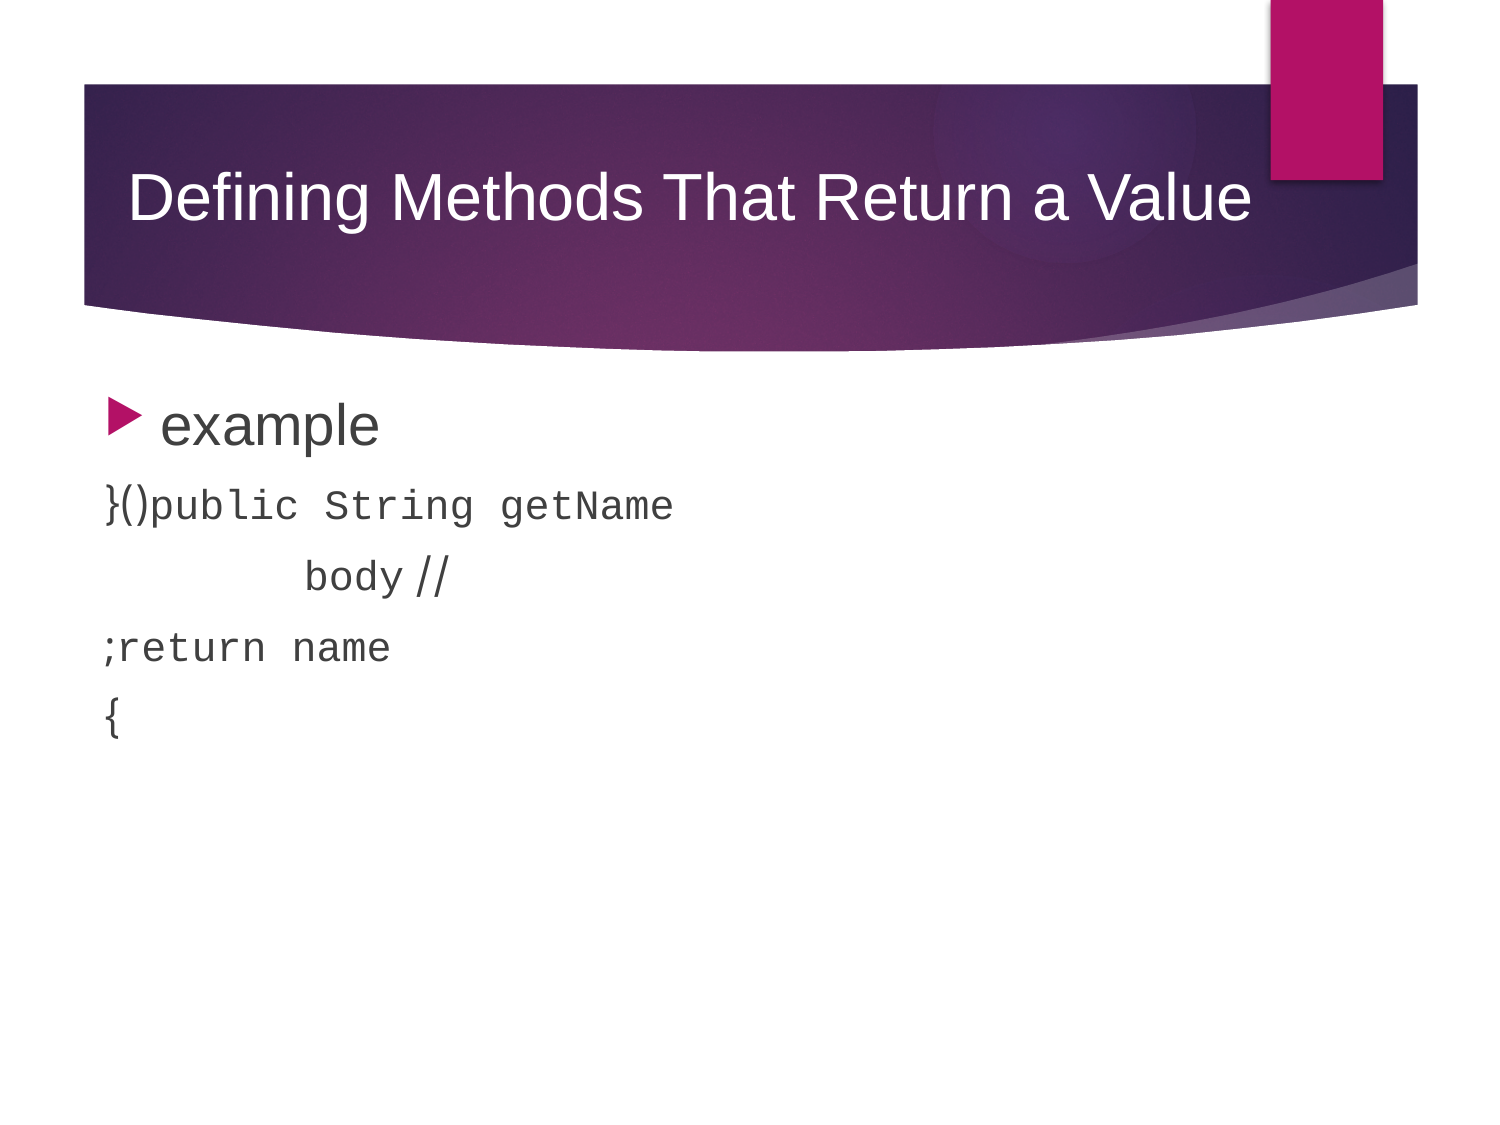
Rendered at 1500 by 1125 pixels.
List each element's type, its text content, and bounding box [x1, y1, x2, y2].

list example public String getName(){ // body return name; } [89, 379, 1365, 1033]
title Defining Methods That Return a Value [112, 92, 1388, 296]
